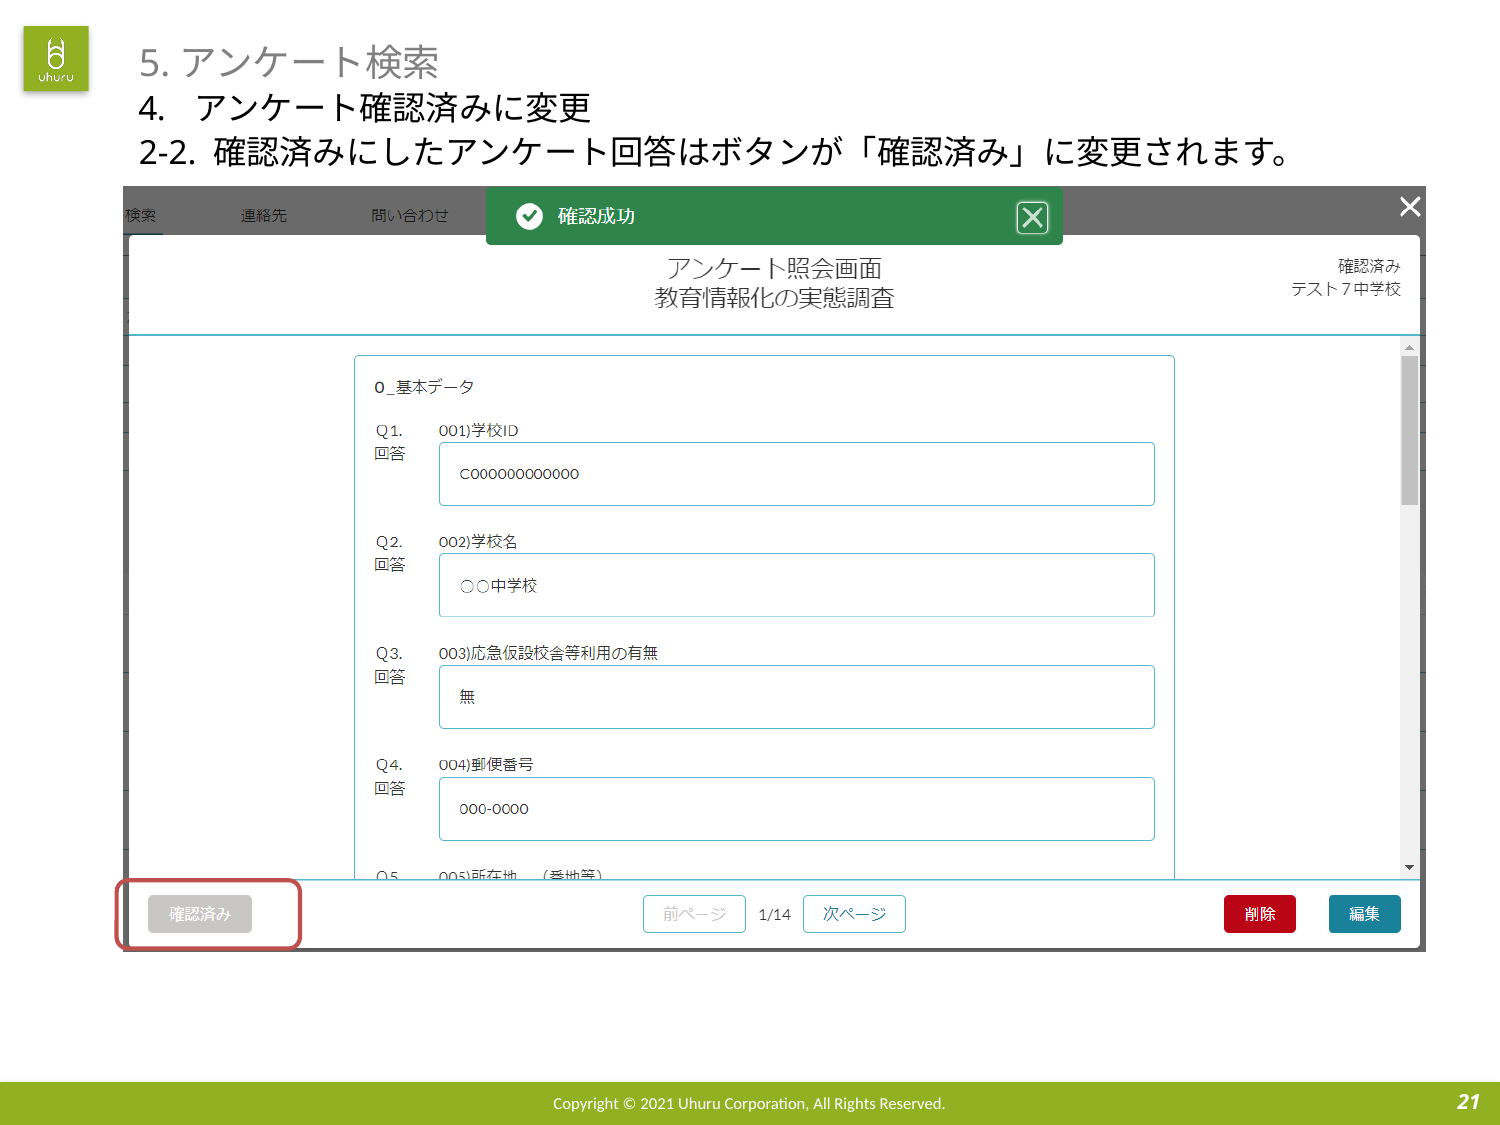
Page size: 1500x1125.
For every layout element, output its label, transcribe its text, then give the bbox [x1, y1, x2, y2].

picture [123, 186, 1426, 952]
text_box [114, 882, 118, 947]
picture [23, 25, 89, 92]
title 5.アンケート検索 [123, 4, 1500, 119]
text_box アンケート確認済みに変更 [123, 79, 656, 135]
slide_number 21 [1391, 1088, 1496, 1118]
list 2-2. 確認済みにしたアンケート回答はボタンが「確認済み」に変更されます。 [123, 123, 1426, 185]
